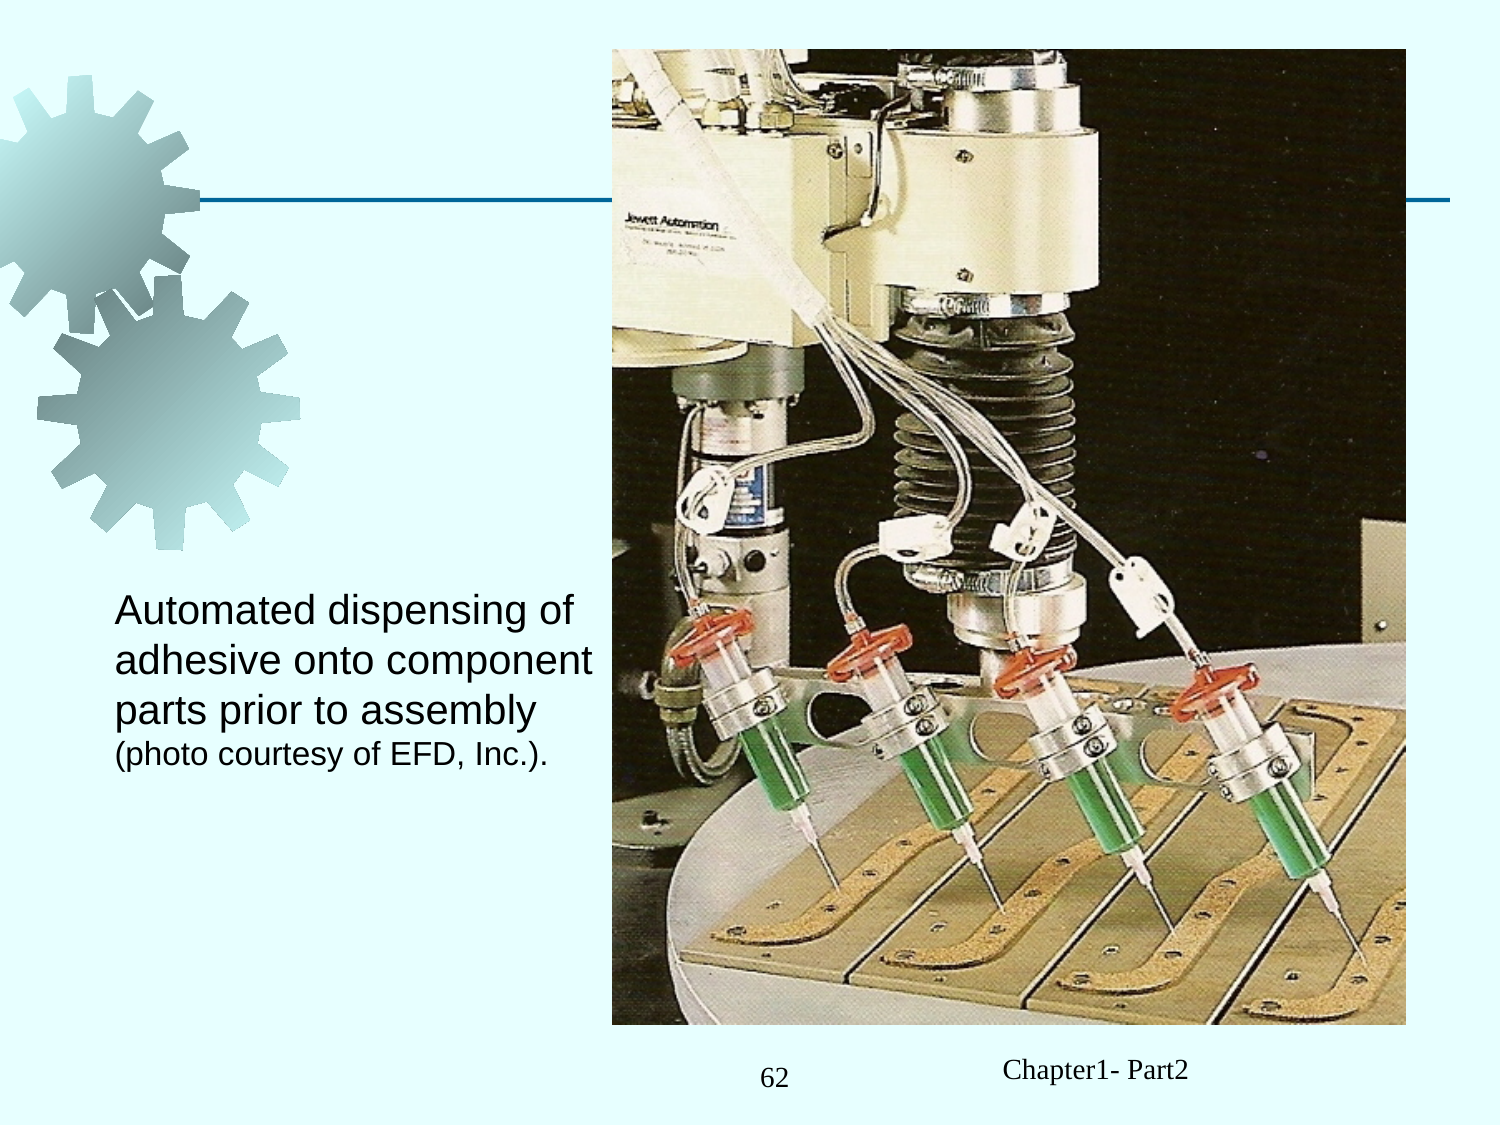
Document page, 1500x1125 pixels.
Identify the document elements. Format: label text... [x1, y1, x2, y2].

text_box Automated dispensing of adhesive onto component parts prior to assembly (photo courtesy of EFD, Inc.). [99, 575, 607, 780]
slide_number 62 [599, 1050, 951, 1125]
picture [612, 49, 1406, 1026]
footer Chapter1- Part2 [987, 1042, 1463, 1122]
